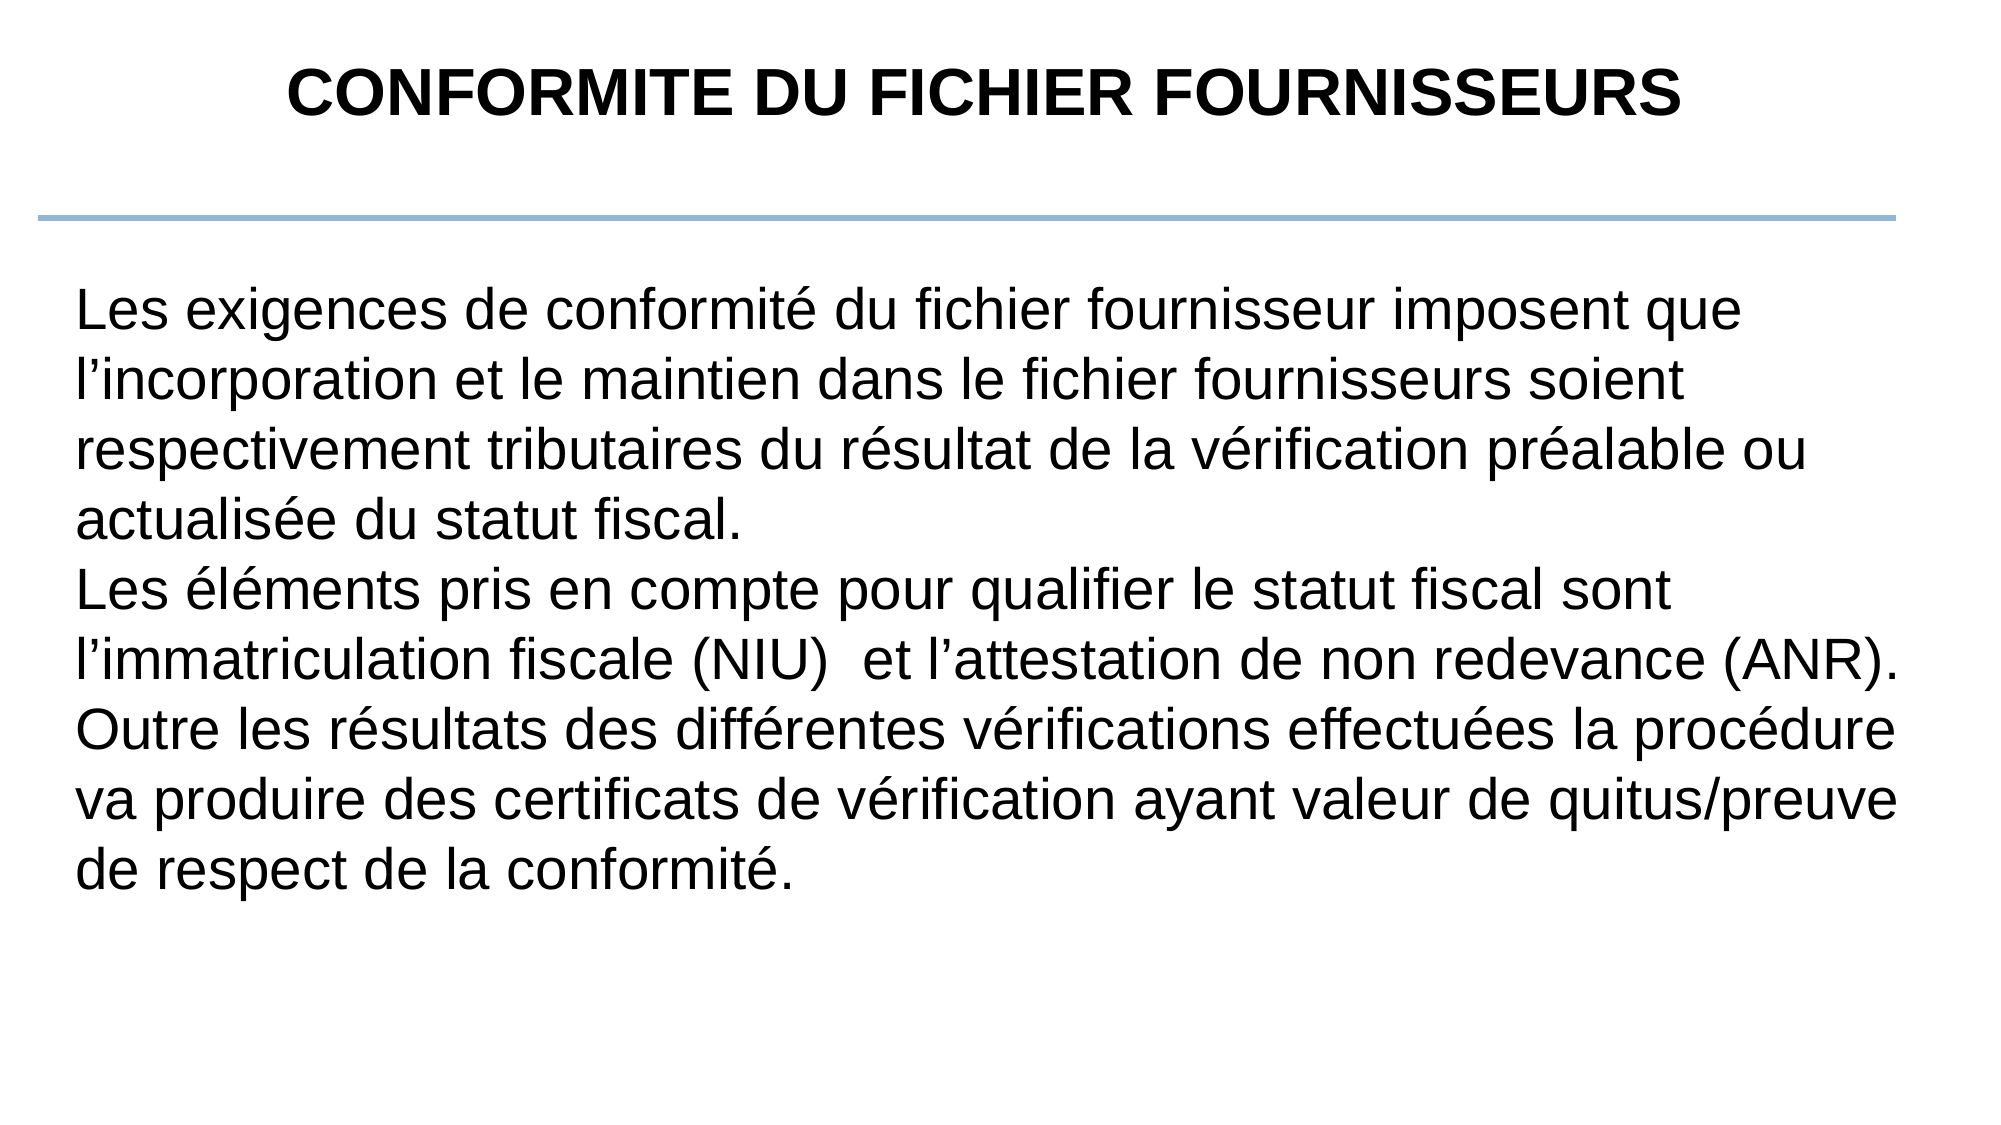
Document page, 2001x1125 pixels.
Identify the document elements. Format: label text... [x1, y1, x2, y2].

text_box CONFORMITE DU FICHIER FOURNISSEURS [262, 41, 1709, 136]
text_box Les exigences de conformité du fichier fournisseur imposent que l’incorporation et le maintien dans le fichier fournisseurs soient respectivement tributaires du résultat de la vérification préalable ou actualisée du statut fiscal. Les éléments pris en compte pour qualifier le statut fiscal sont l’immatriculation fiscale (NIU) et l’attestation de non redevance (ANR). Outre les résultats des différentes vérifications effectuées la procédure va produire des certificats de vérification ayant valeur de quitus/preuve de respect de la conformité. [60, 263, 1941, 909]
